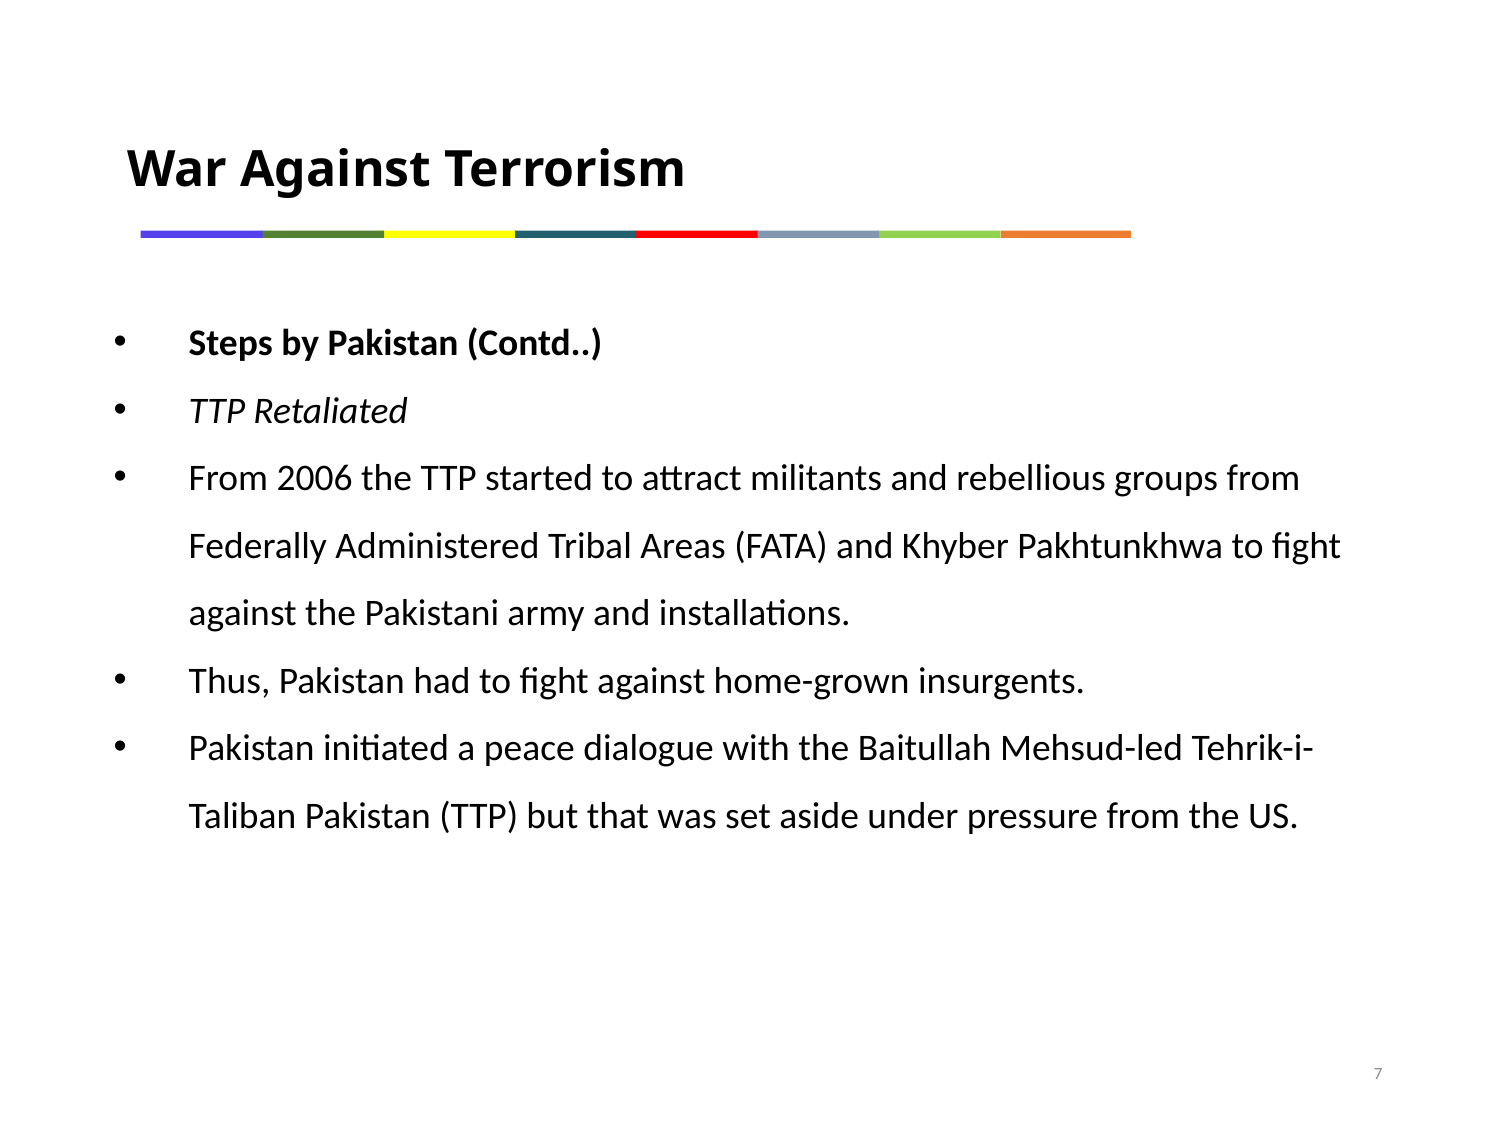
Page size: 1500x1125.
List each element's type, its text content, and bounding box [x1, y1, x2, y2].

slide_number 7 [1060, 1042, 1398, 1103]
text_box War Against Terrorism [112, 120, 1500, 276]
text_box Steps by Pakistan (Contd..) TTP Retaliated From 2006 the TTP started to attract militants and rebellious groups from Federally Administered Tribal Areas (FATA) and Khyber Pakhtunkhwa to fight against the Pakistani army and installations. Thus, Pakistan had to fight against home-grown insurgents. Pakistan initiated a peace dialogue with the Baitullah Mehsud-led Tehrik-i-Taliban Pakistan (TTP) but that was set aside under pressure from the US. [98, 288, 1415, 844]
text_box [140, 230, 1131, 239]
